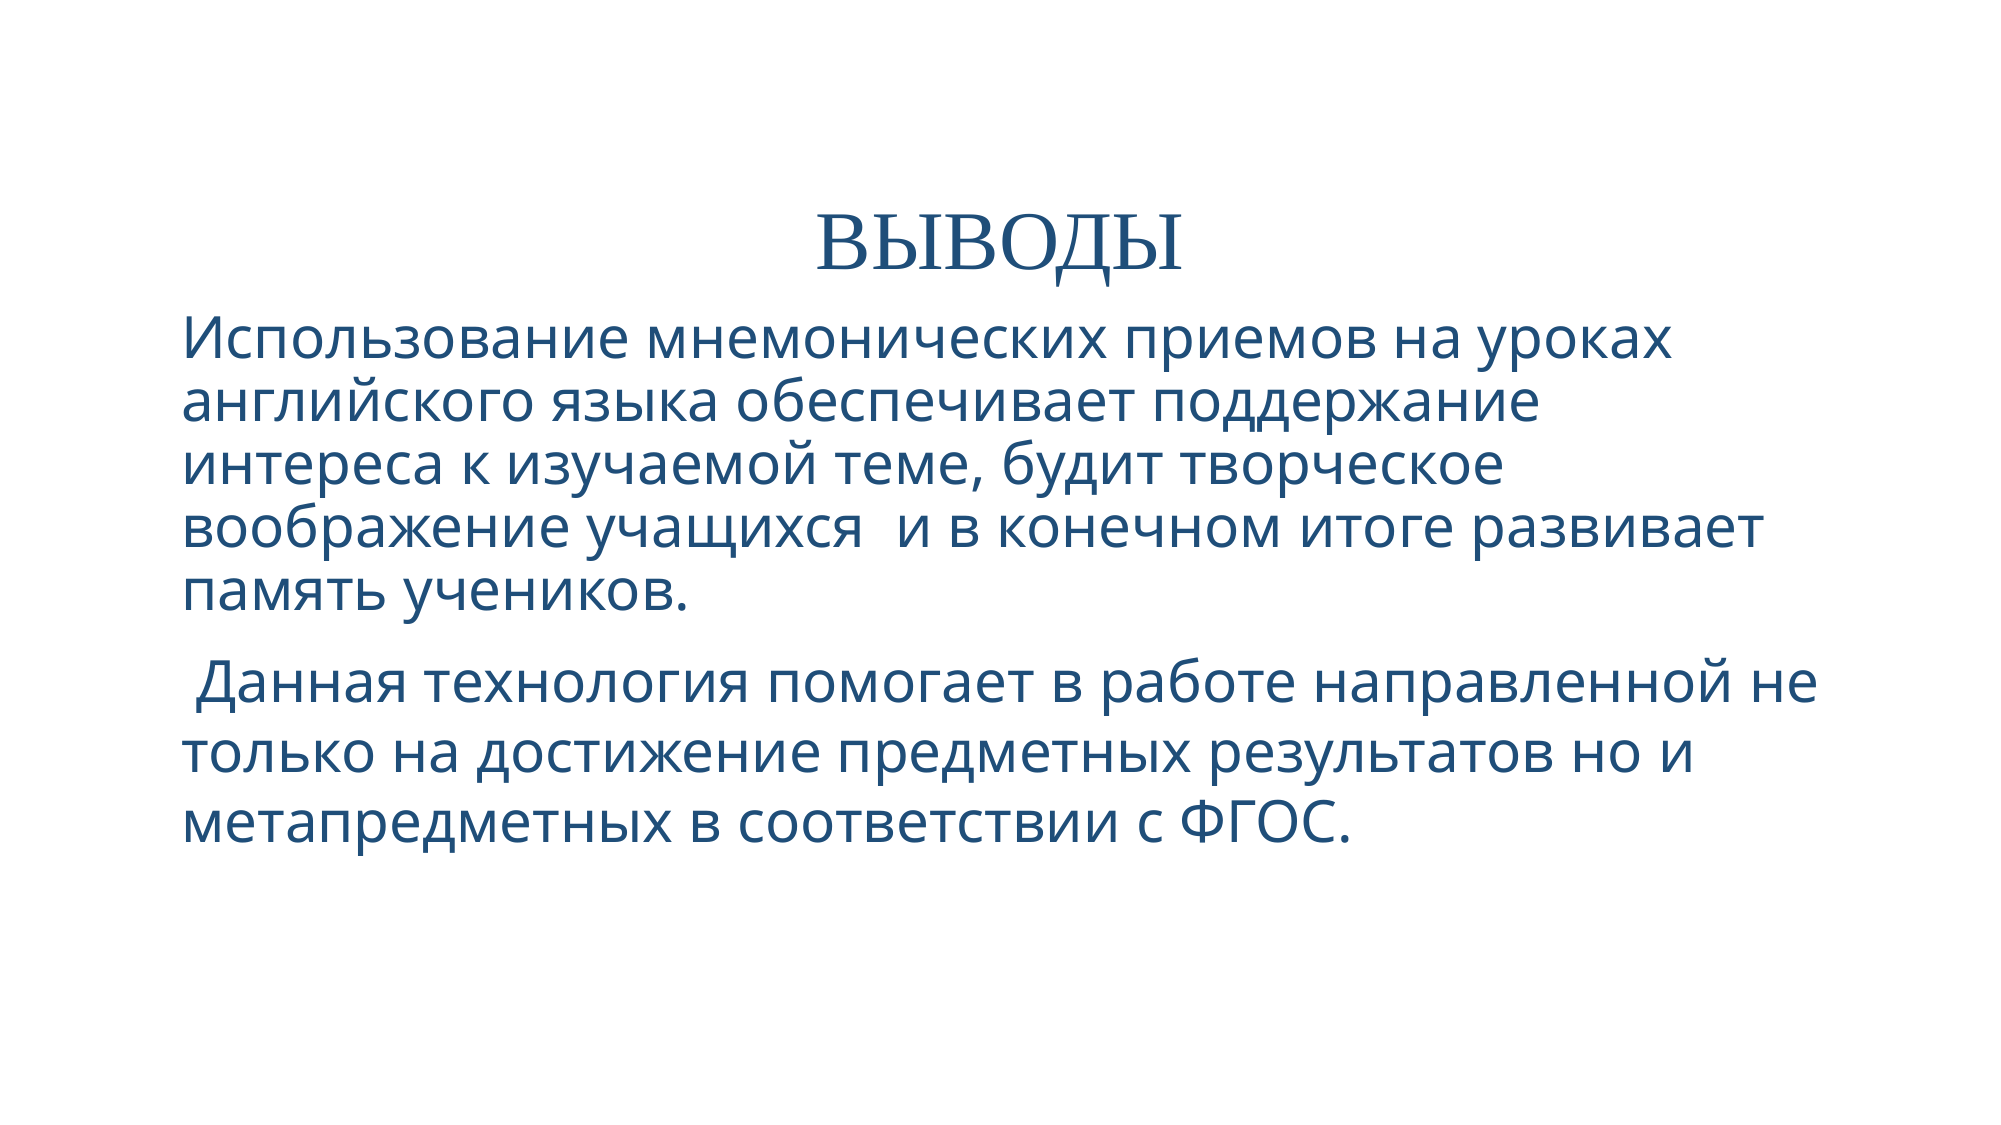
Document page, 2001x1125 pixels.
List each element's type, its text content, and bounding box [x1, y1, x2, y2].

text_box ВЫВОДЫ Использование мнемонических приемов на уроках английского языка обеспечивает поддержание интереса к изучаемой теме, будит творческое воображение учащихся и в конечном итоге развивает память учеников. Данная технология помогает в работе направленной не только на достижение предметных результатов но и метапредметных в соответствии с ФГОС. [166, 190, 1834, 935]
